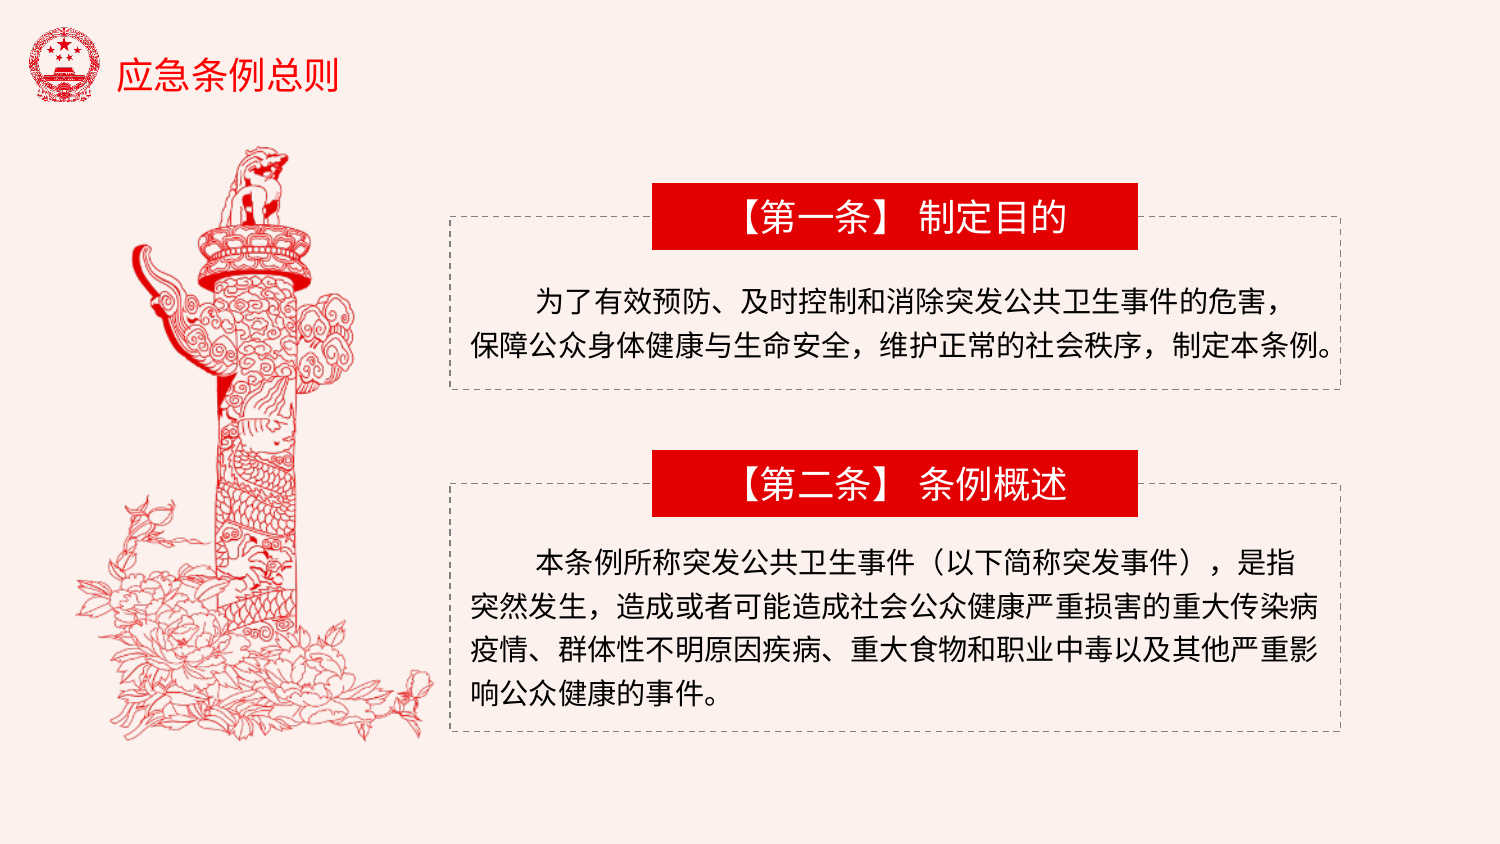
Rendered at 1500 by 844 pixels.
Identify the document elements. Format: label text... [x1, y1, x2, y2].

text_box 为了有效预防、及时控制和消除突发公共卫生事件的危害，保障公众身体健康与生命安全，维护正常的社会秩序，制定本条例。 [459, 269, 1332, 368]
text_box 【第二条】 条例概述 [652, 450, 1138, 517]
text_box 本条例所称突发公共卫生事件（以下简称突发事件），是指突然发生，造成或者可能造成社会公众健康严重损害的重大传染病疫情、群体性不明原因疾病、重大食物和职业中毒以及其他严重影响公众健康的事件。 [459, 529, 1332, 716]
text_box [449, 216, 1342, 390]
picture [25, 24, 105, 108]
picture [74, 146, 443, 751]
text_box [449, 483, 1342, 733]
text_box 【第一条】 制定目的 [652, 183, 1138, 250]
